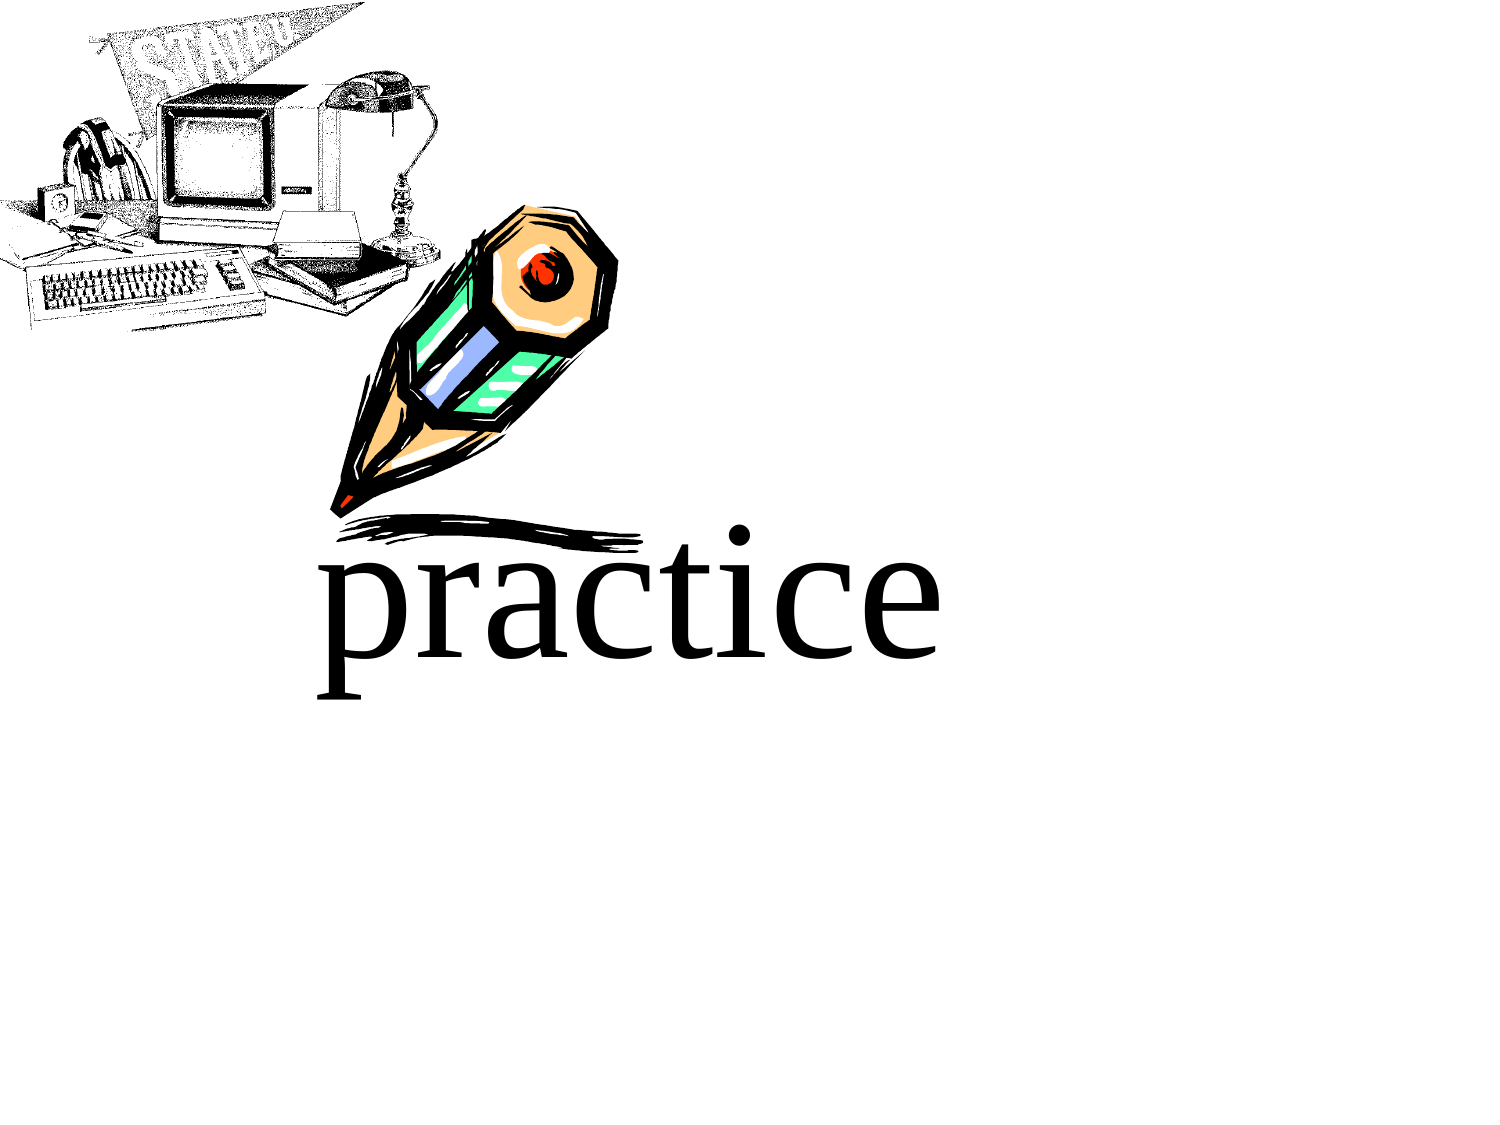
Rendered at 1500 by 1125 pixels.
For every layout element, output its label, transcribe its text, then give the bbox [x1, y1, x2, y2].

text_box practice [299, 449, 1050, 705]
picture [0, 0, 450, 336]
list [324, 199, 649, 559]
